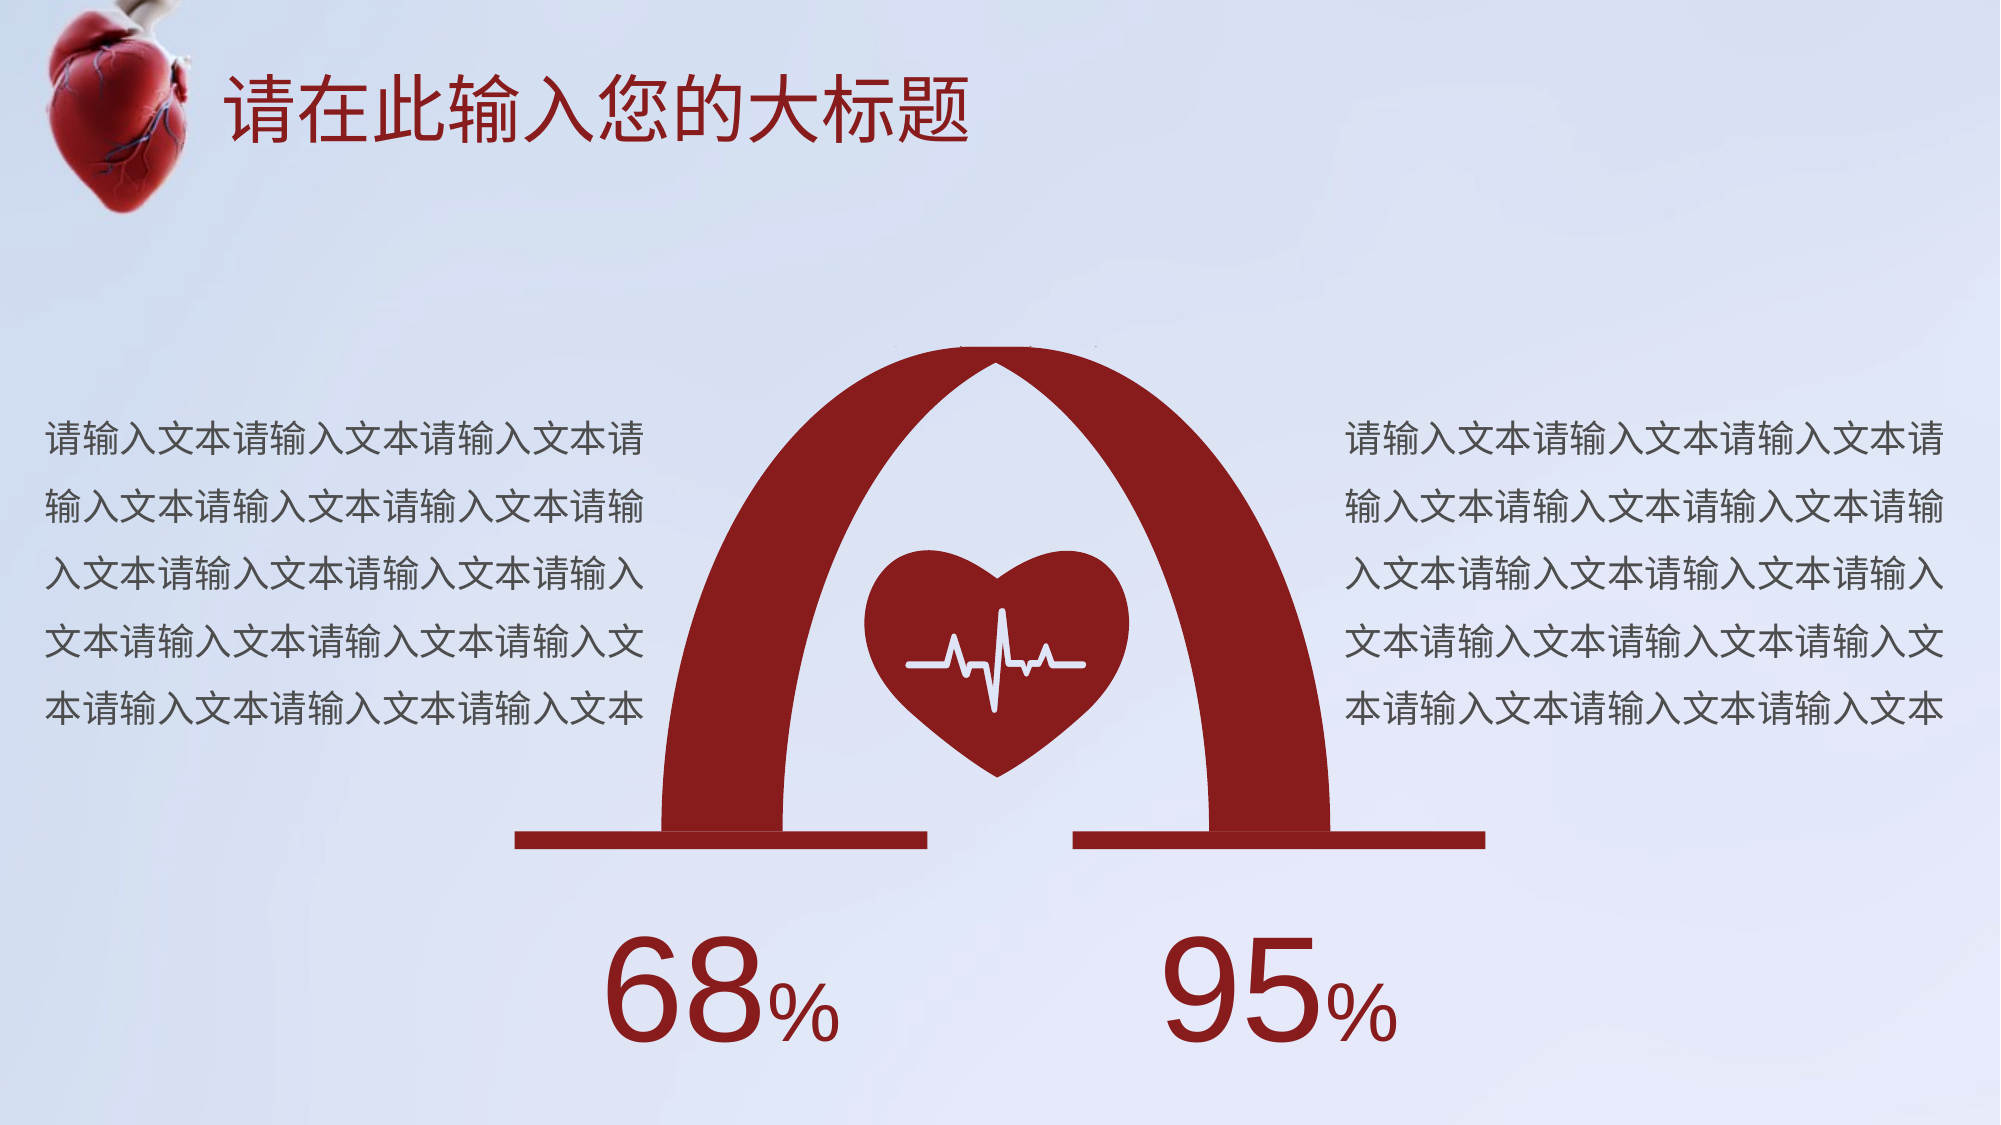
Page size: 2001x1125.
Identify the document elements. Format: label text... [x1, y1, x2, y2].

text_box 68% [514, 891, 928, 1072]
text_box 请输入文本请输入文本请输入文本请输入文本请输入文本请输入文本请输入文本请输入文本请输入文本请输入文本请输入文本请输入文本请输入文本请输入文本请输入文本请输入文本 [29, 344, 662, 779]
text_box 95% [1072, 891, 1486, 1072]
picture [0, 0, 2000, 1125]
title 请在此输入您的大标题 [206, 44, 1876, 184]
text_box [996, 347, 1331, 831]
text_box 请输入文本请输入文本请输入文本请输入文本请输入文本请输入文本请输入文本请输入文本请输入文本请输入文本请输入文本请输入文本请输入文本请输入文本请输入文本请输入文本 [1329, 344, 1963, 779]
text_box [1072, 831, 1486, 850]
text_box [514, 831, 928, 850]
text_box [661, 345, 1032, 831]
text_box [864, 550, 1130, 778]
